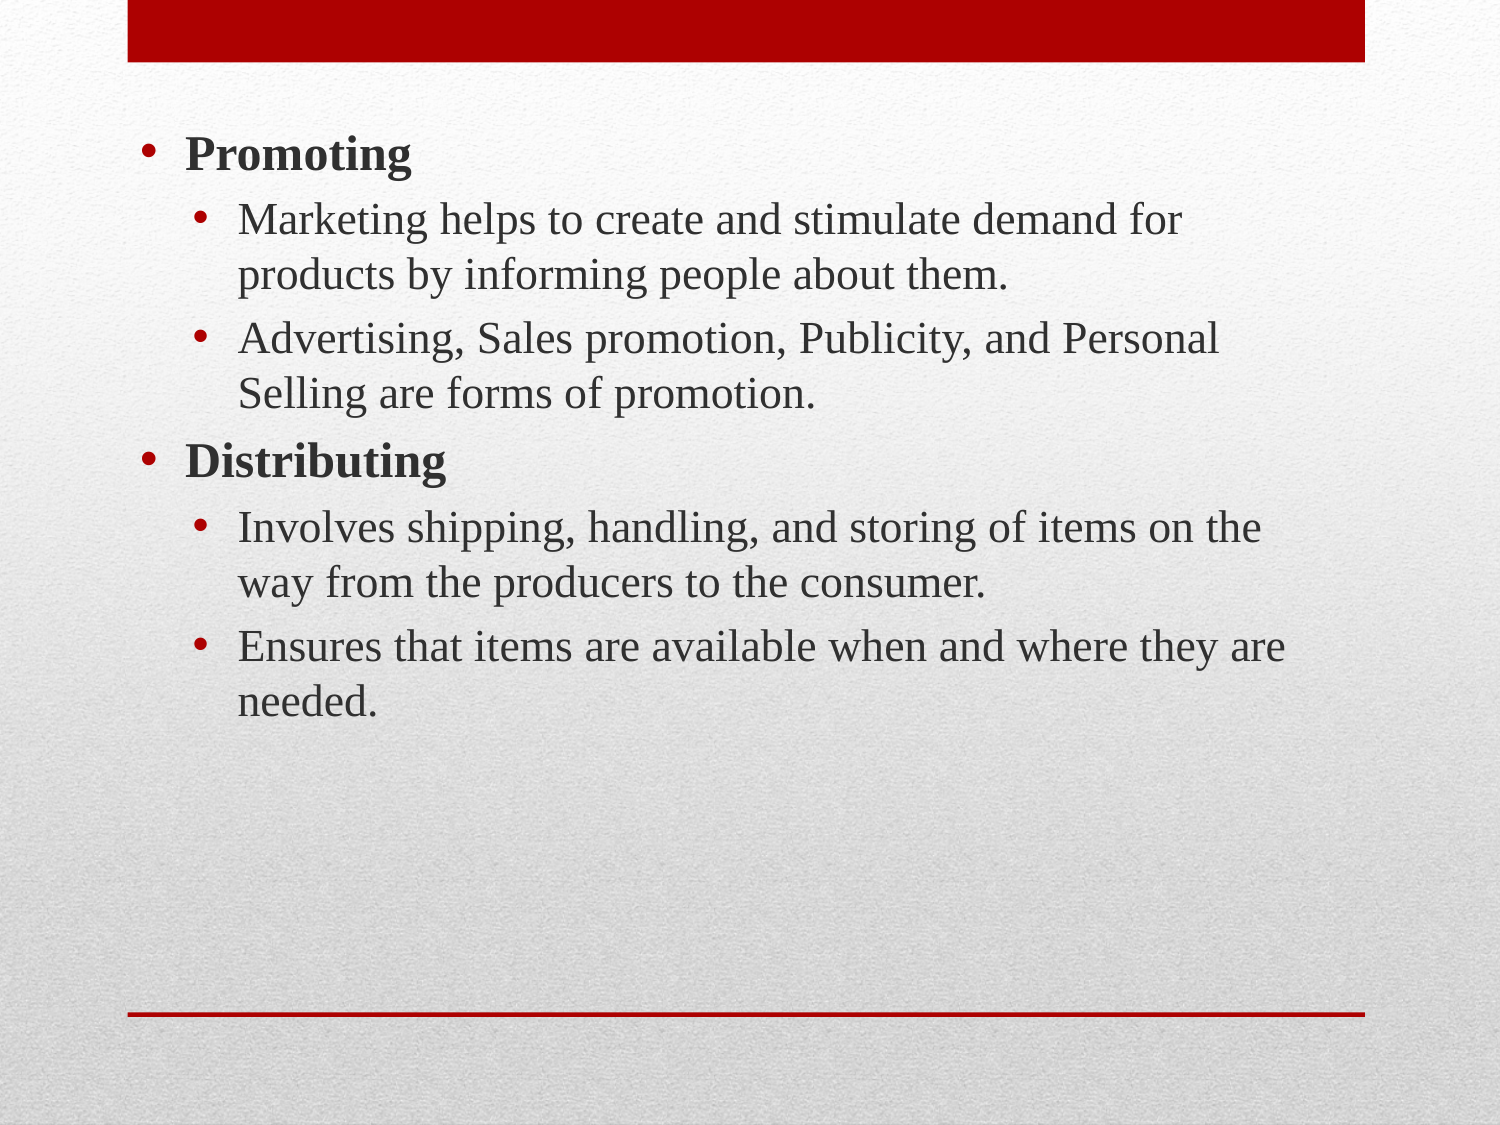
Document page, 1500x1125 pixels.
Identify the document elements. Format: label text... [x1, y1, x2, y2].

list Promoting Marketing helps to create and stimulate demand for products by informing people about them. Advertising, Sales promotion, Publicity, and Personal Selling are forms of promotion. Distributing Involves shipping, handling, and storing of items on the way from the producers to the consumer. Ensures that items are available when and where they are needed. [125, 112, 1363, 750]
